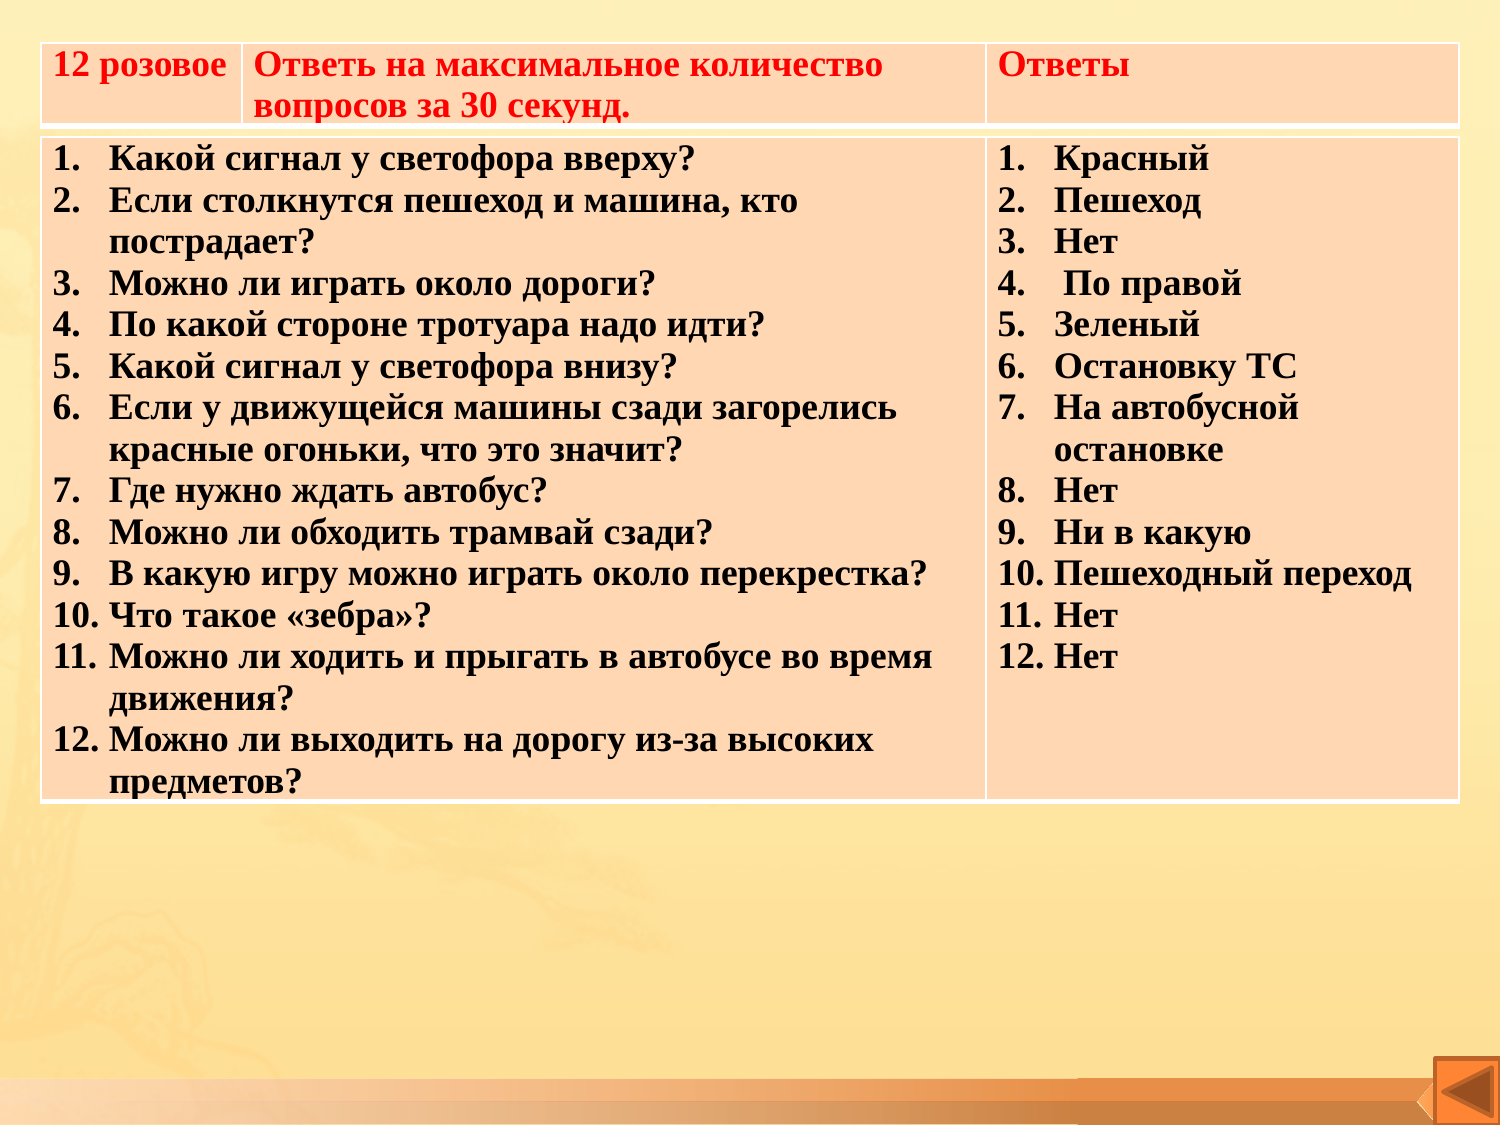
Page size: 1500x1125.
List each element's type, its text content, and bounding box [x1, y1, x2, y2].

subtitle [41, 129, 1459, 136]
table_header Ответь на максимальное количество вопросов за 30 секунд. [243, 44, 985, 123]
subtitle [41, 804, 1459, 1083]
table_header Ответы [987, 44, 1458, 123]
table_header Какой сигнал у светофора вверху? Если столкнутся пешеход и машина, кто пострадает? Можно ли играть около дороги? По какой стороне тротуара надо идти? Какой сигнал у светофора внизу? Если у движущейся машины сзади загорелись красные огоньки, что это значит? Где нужно ждать автобус? Можно ли обходить трамвай сзади? В какую игру можно играть около перекрестка? Что такое «зебра»? Можно ли ходить и прыгать в автобусе во время движения? Можно ли выходить на дорогу из-за высоких предметов? [42, 138, 985, 799]
text_box [1433, 1056, 1500, 1125]
table_header Красный Пешеход Нет По правой Зеленый Остановку ТС На автобусной остановке Нет Ни в какую Пешеходный переход Нет Нет [987, 138, 1458, 799]
table_header 12 розовое [42, 44, 241, 123]
